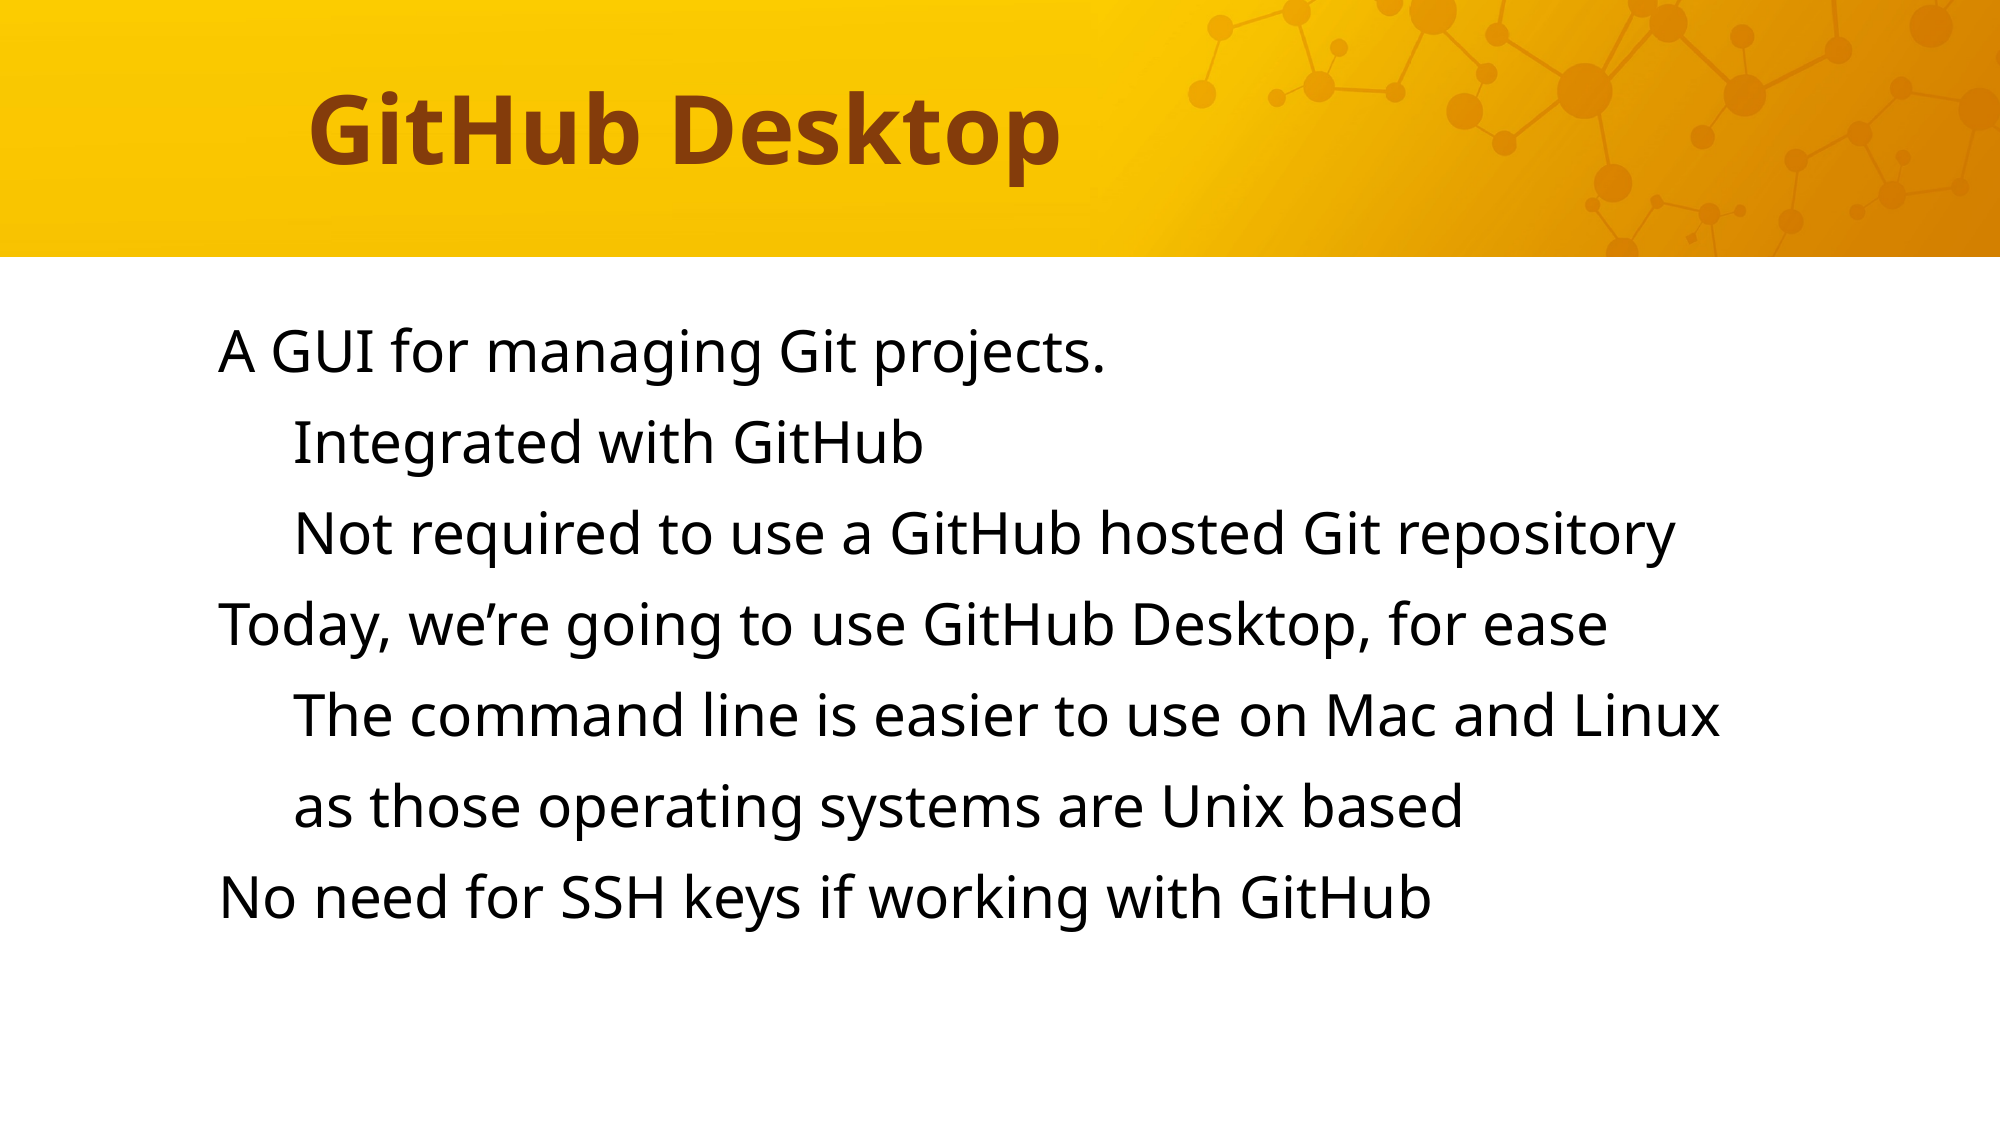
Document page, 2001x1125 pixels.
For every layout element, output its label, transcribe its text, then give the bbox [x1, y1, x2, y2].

text_box A GUI for managing Git projects. Integrated with GitHub Not required to use a GitHub hosted Git repository Today, we’re going to use GitHub Desktop, for ease The command line is easier to use on Mac and Linux as those operating systems are Unix based No need for SSH keys if working with GitHub [72, 286, 1793, 1125]
picture [0, 0, 2000, 257]
